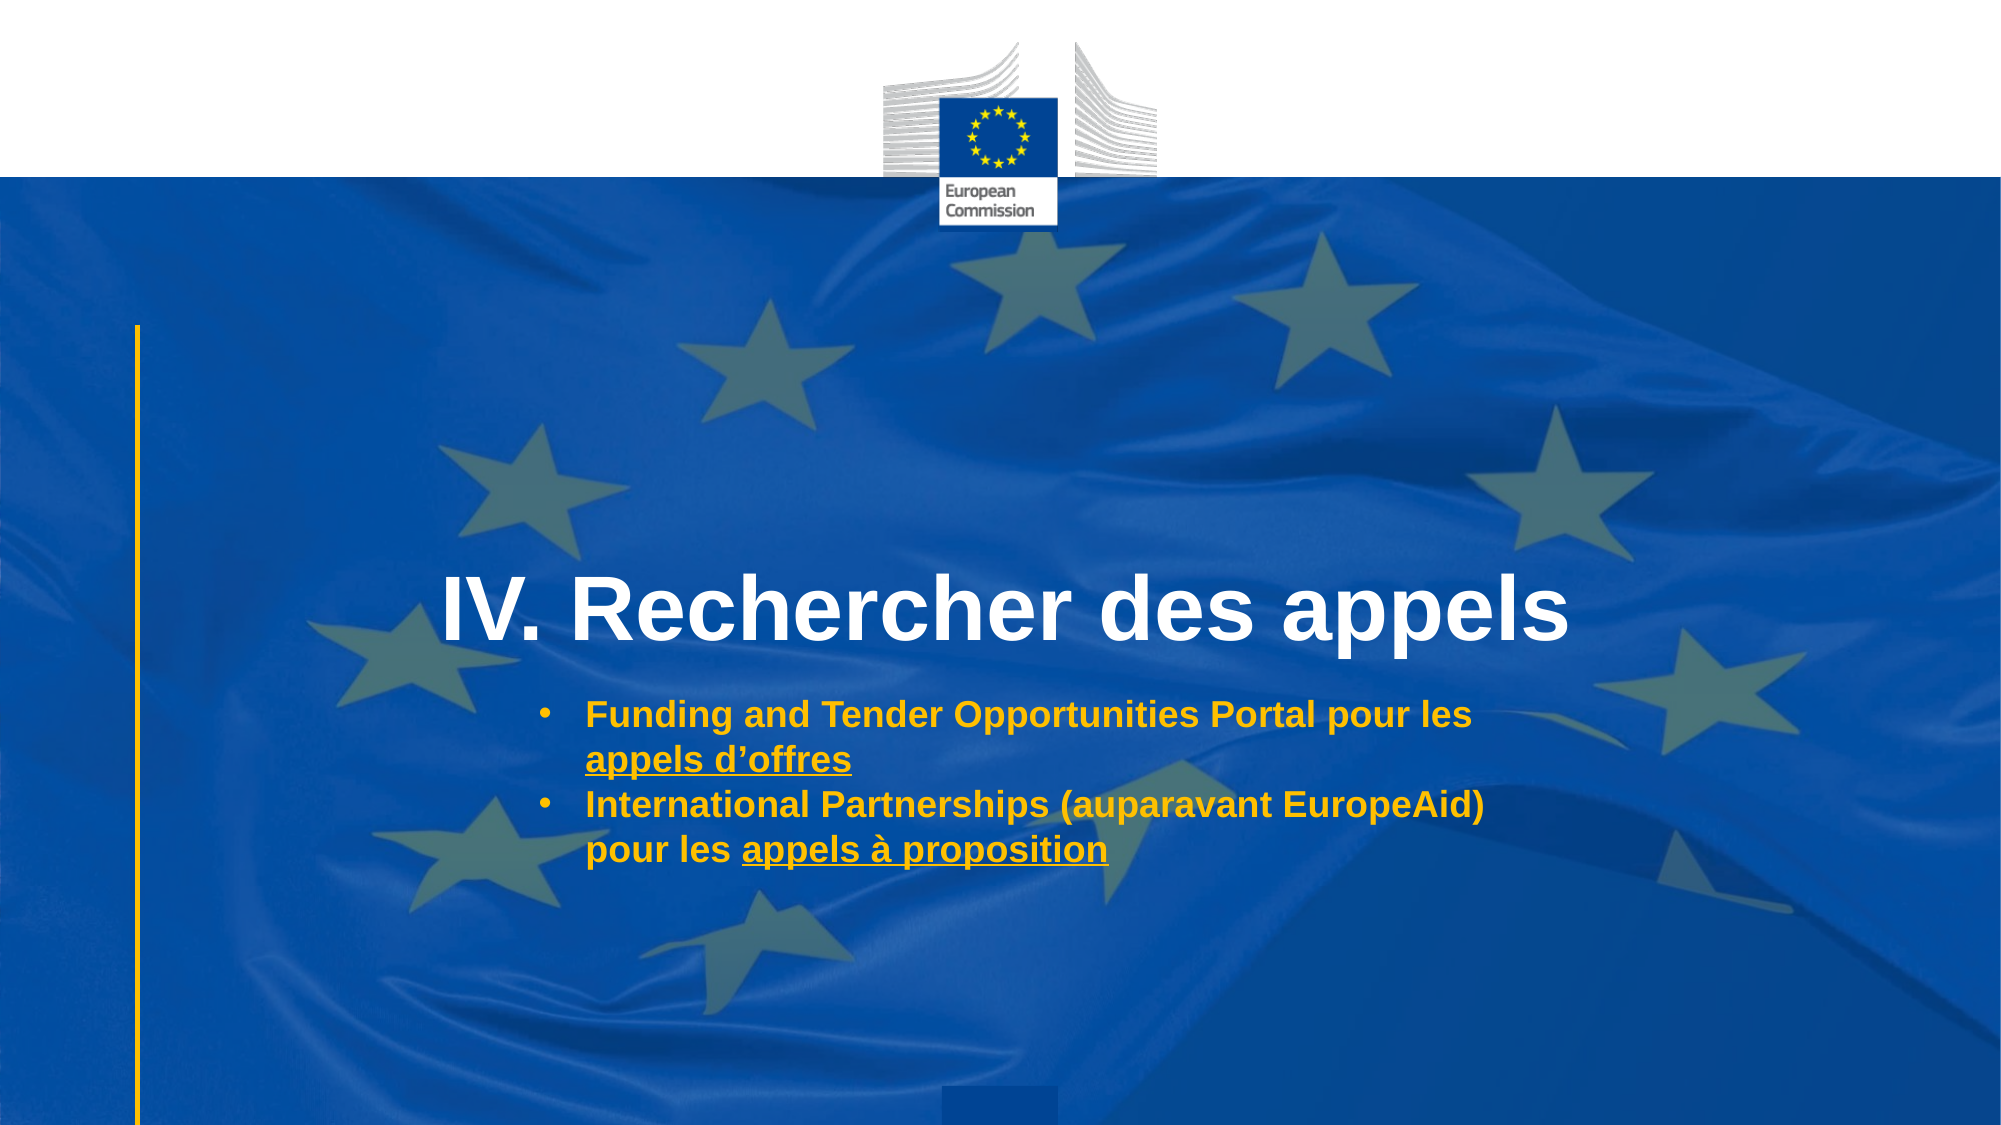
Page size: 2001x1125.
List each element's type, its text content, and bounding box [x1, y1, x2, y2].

text_box Funding and Tender Opportunities Portal pour les appels d’offres International Partnerships (auparavant EuropeAid) pour les appels à proposition [523, 682, 1594, 878]
title IV. Rechercher des appels [193, 554, 1846, 907]
picture [883, 42, 1157, 232]
slide_number 44 [137, 1005, 588, 1066]
